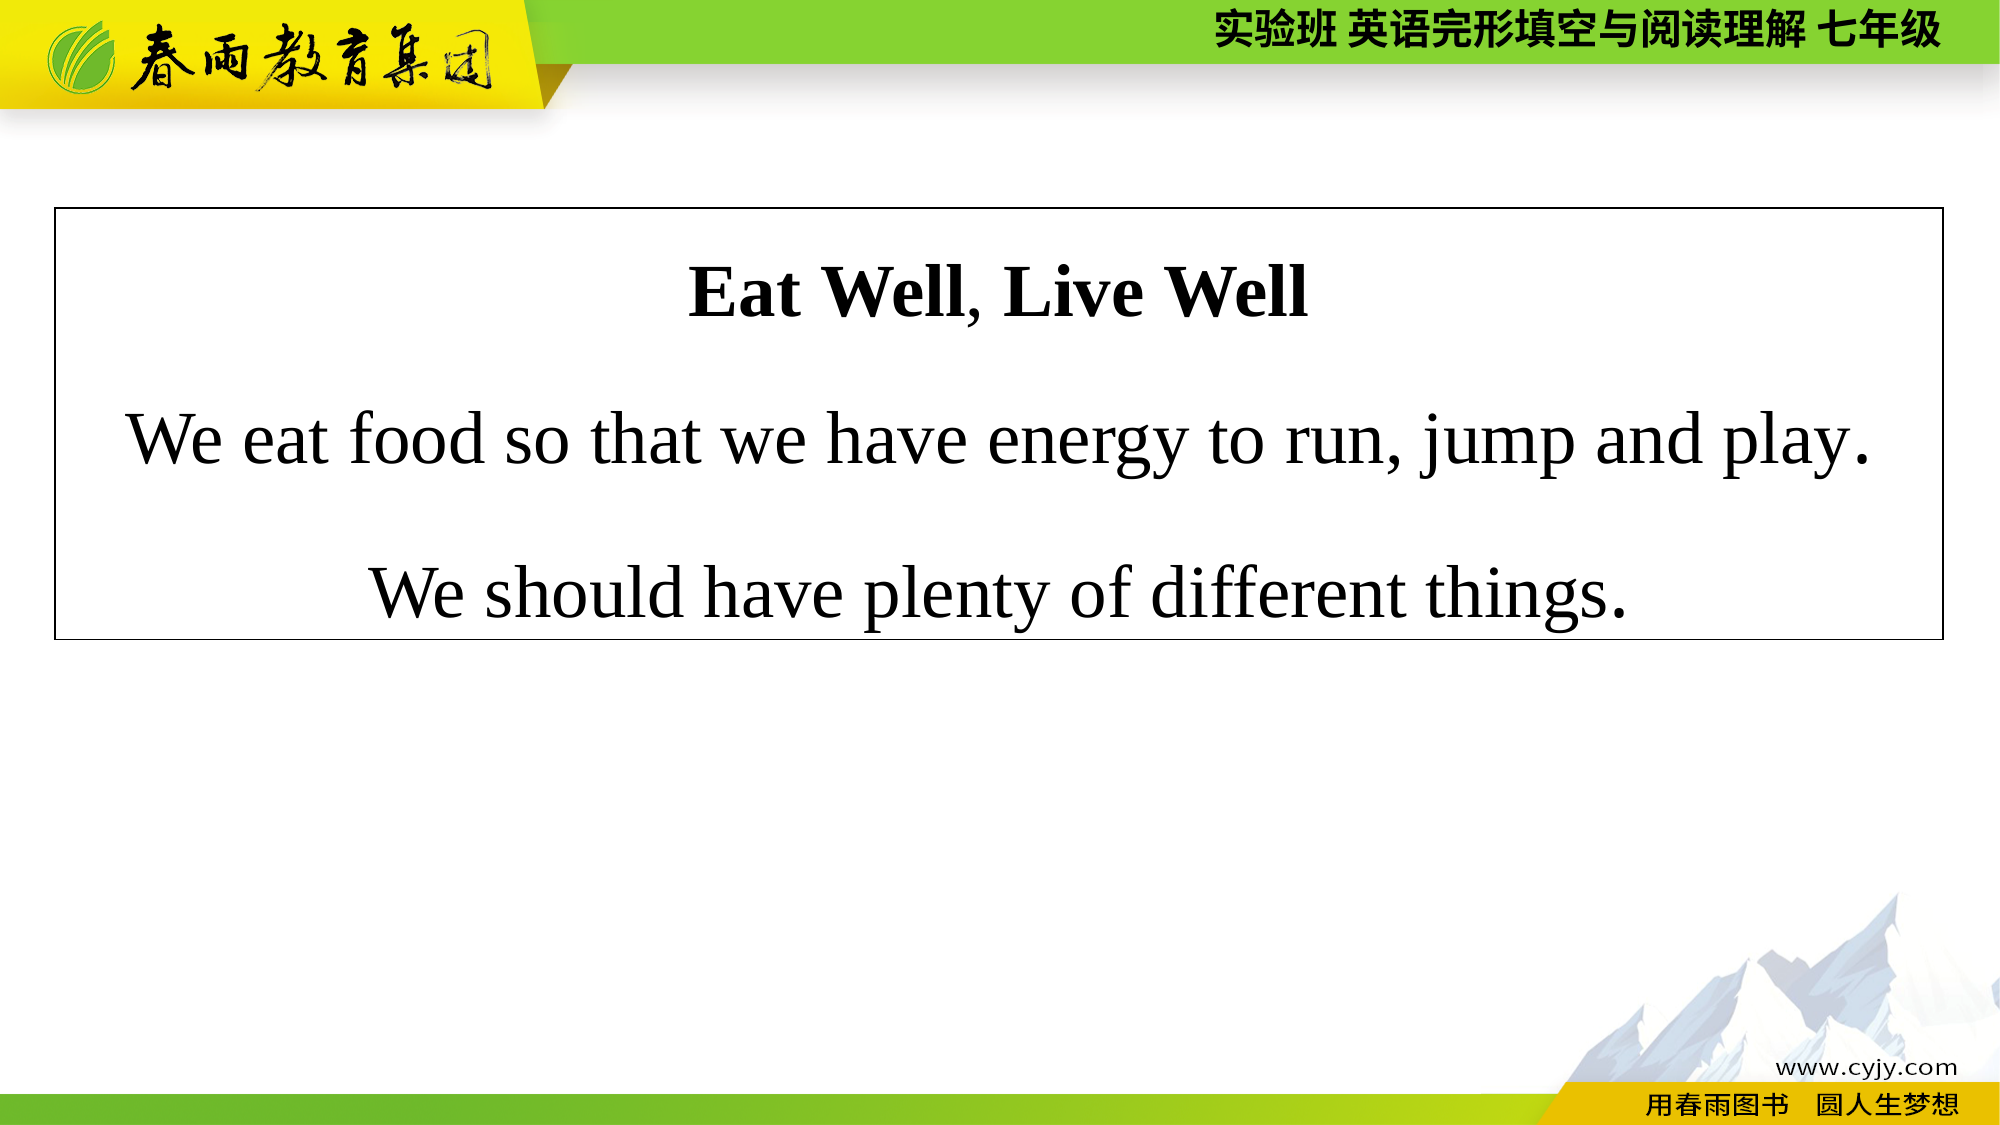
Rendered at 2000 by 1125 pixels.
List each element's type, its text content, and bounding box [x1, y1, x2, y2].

picture [0, 0, 2000, 1125]
table_header Eat Well, Live Well We eat food so that we have energy to run, jump and play. We should have plenty of different things. [56, 209, 1942, 639]
